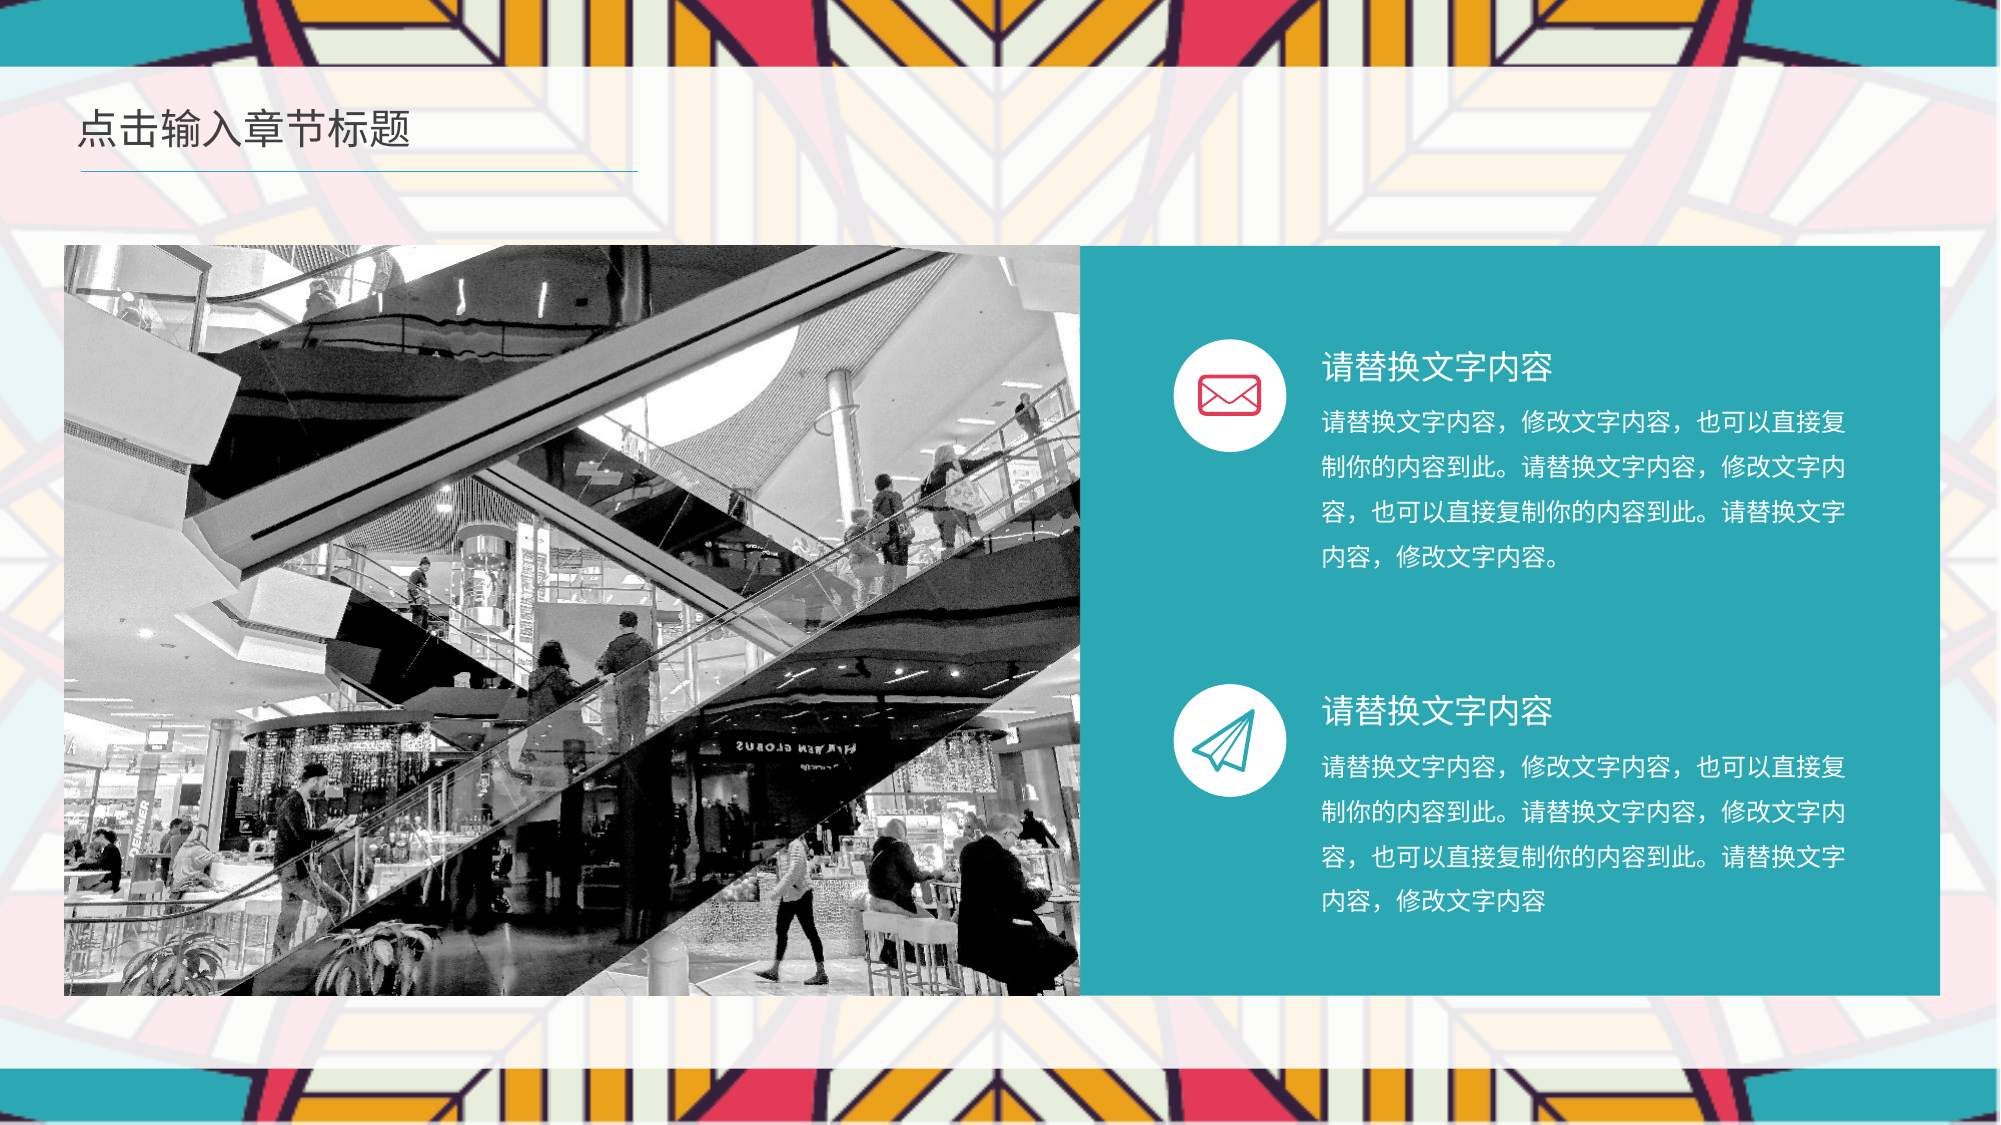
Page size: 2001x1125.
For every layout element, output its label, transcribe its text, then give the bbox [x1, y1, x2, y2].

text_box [1321, 345, 1848, 574]
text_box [1173, 339, 1287, 452]
picture [0, 1069, 2000, 1125]
picture [0, 0, 2000, 66]
text_box [1079, 245, 1941, 997]
list 点击输入章节标题 [61, 90, 784, 172]
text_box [1173, 684, 1287, 797]
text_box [1321, 690, 1848, 919]
picture [64, 245, 1081, 996]
